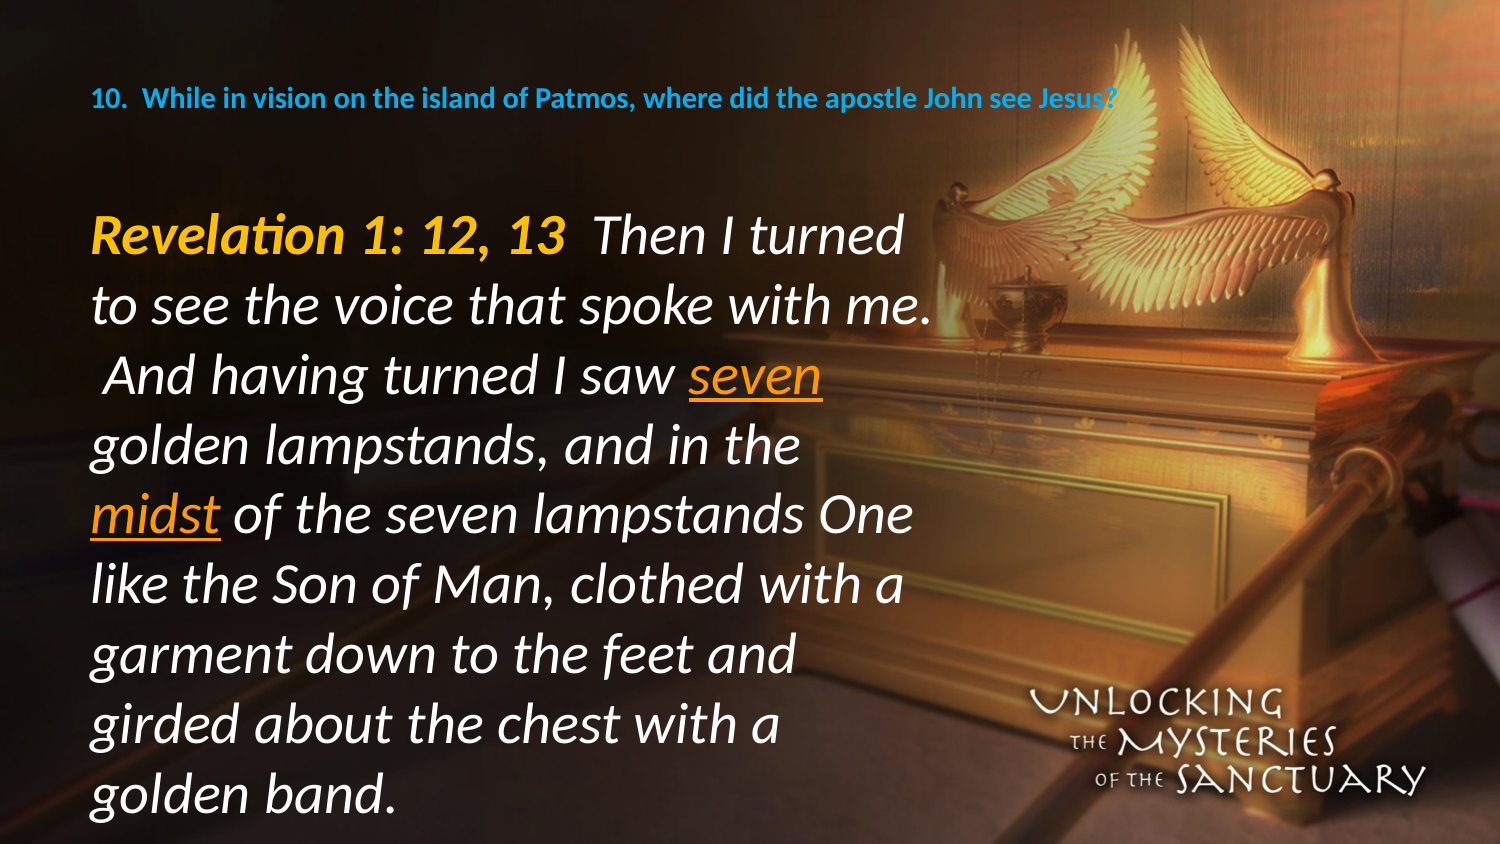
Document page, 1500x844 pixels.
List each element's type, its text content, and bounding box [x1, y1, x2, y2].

picture [0, 0, 1500, 844]
title 10. While in vision on the island of Patmos, where did the apostle John see Jesus? [75, 33, 1425, 175]
list Revelation 1: 12, 13 Then I turned to see the voice that spoke with me. And having turned I saw seven golden lampstands, and in the midst of the seven lampstands One like the Son of Man, clothed with a garment down to the feet and girded about the chest with a golden band. [75, 188, 951, 844]
